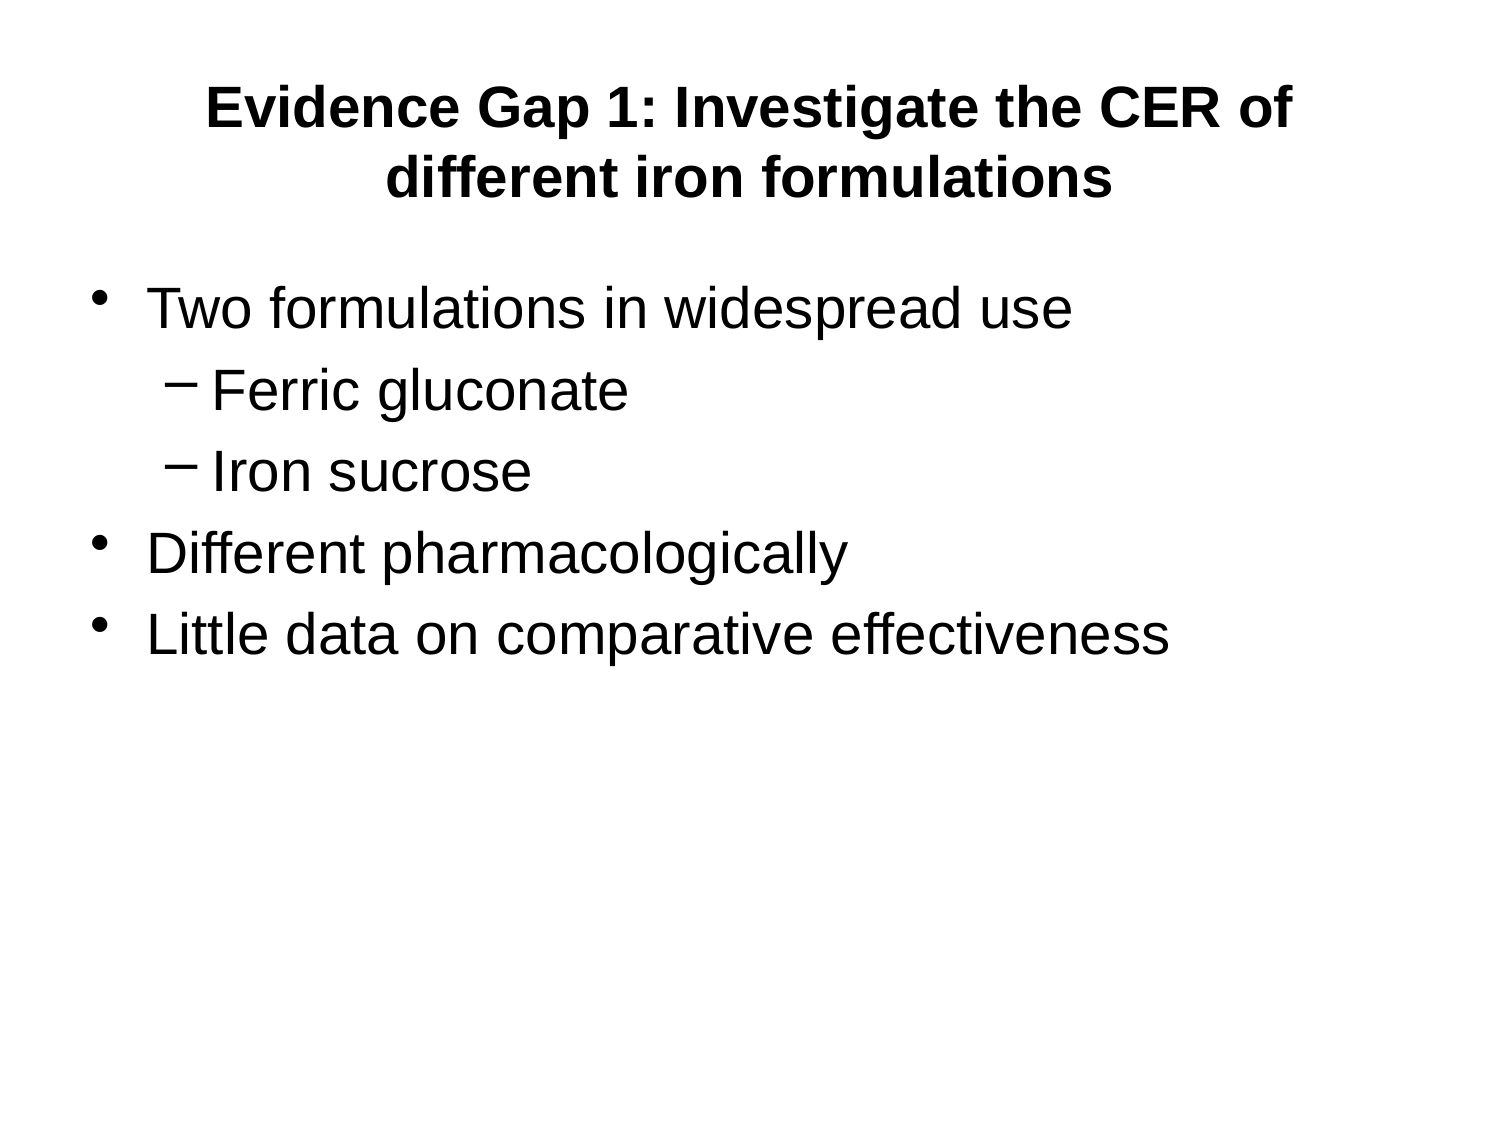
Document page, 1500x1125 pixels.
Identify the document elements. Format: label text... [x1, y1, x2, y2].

title Evidence Gap 1: Investigate the CER of different iron formulations [74, 44, 1426, 233]
list Two formulations in widespread use Ferric gluconate Iron sucrose Different pharmacologically Little data on comparative effectiveness [74, 262, 1426, 1006]
